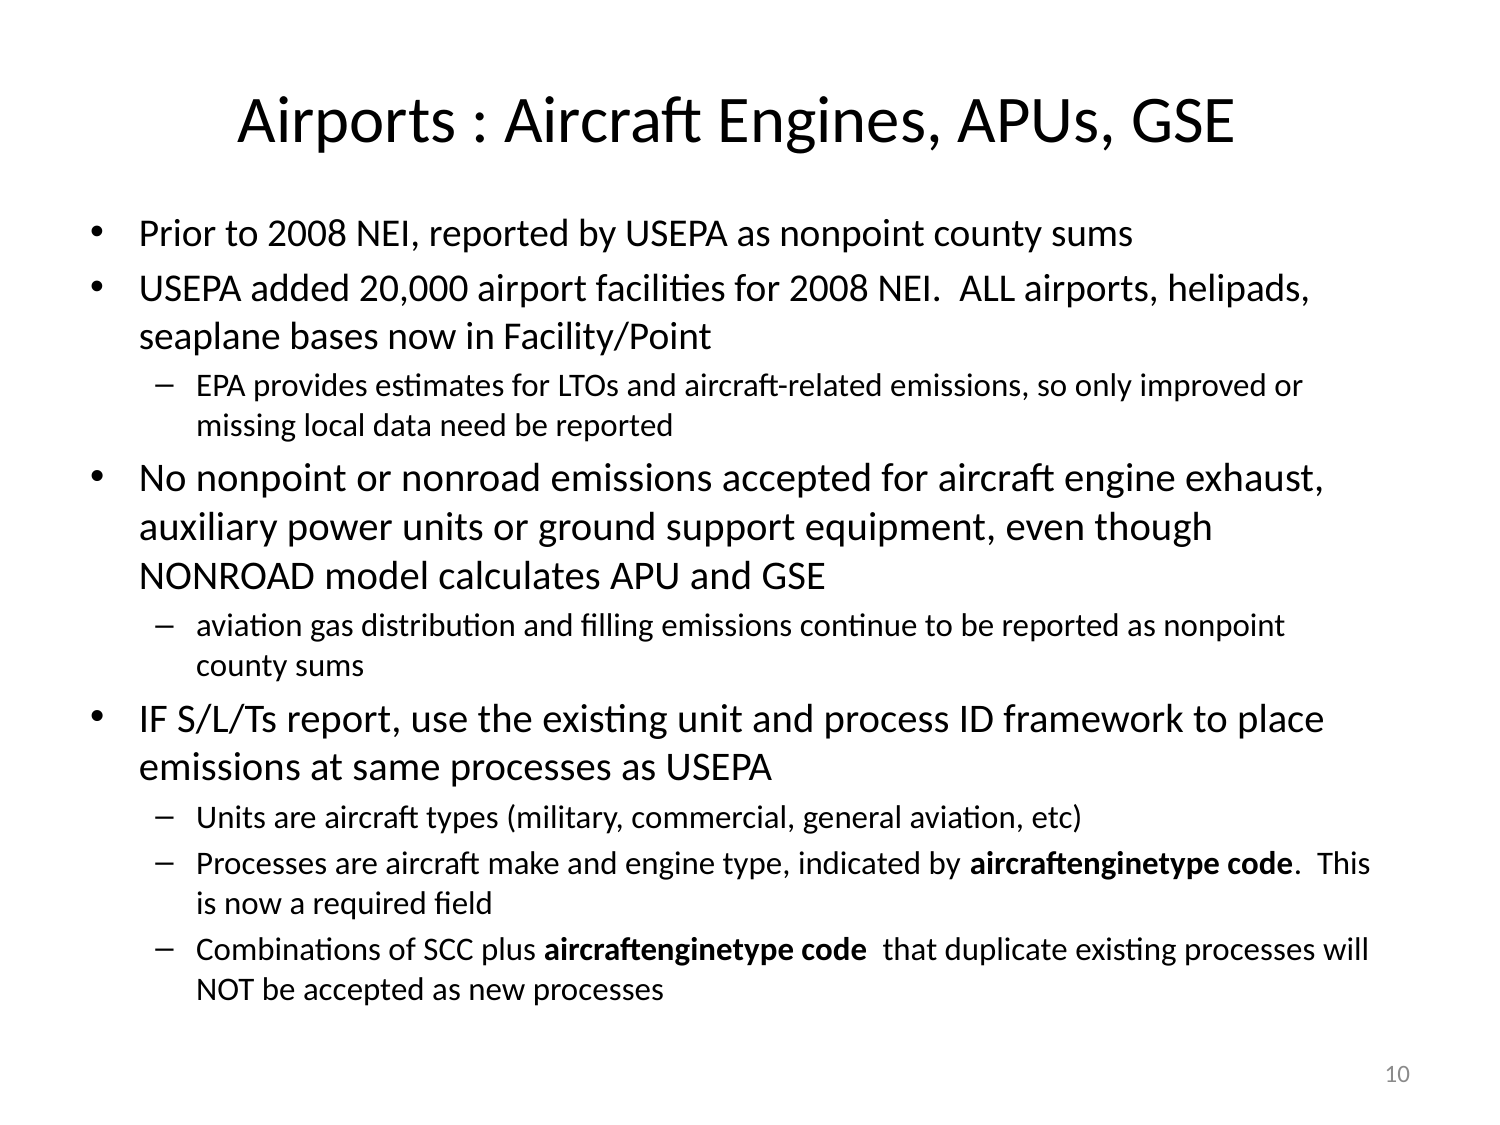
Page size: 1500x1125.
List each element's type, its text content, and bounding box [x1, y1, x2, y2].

title Airports : Aircraft Engines, APUs, GSE [75, 45, 1400, 188]
list Prior to 2008 NEI, reported by USEPA as nonpoint county sums USEPA added 20,000 airport facilities for 2008 NEI. ALL airports, helipads, seaplane bases now in Facility/Point EPA provides estimates for LTOs and aircraft-related emissions, so only improved or missing local data need be reported No nonpoint or nonroad emissions accepted for aircraft engine exhaust, auxiliary power units or ground support equipment, even though NONROAD model calculates APU and GSE aviation gas distribution and filling emissions continue to be reported as nonpoint county sums IF S/L/Ts report, use the existing unit and process ID framework to place emissions at same processes as USEPA Units are aircraft types (military, commercial, general aviation, etc) Processes are aircraft make and engine type, indicated by aircraftenginetype code. This is now a required field Combinations of SCC plus aircraftenginetype code that duplicate existing processes will NOT be accepted as new processes [75, 200, 1400, 1025]
slide_number 10 [1074, 1042, 1425, 1103]
